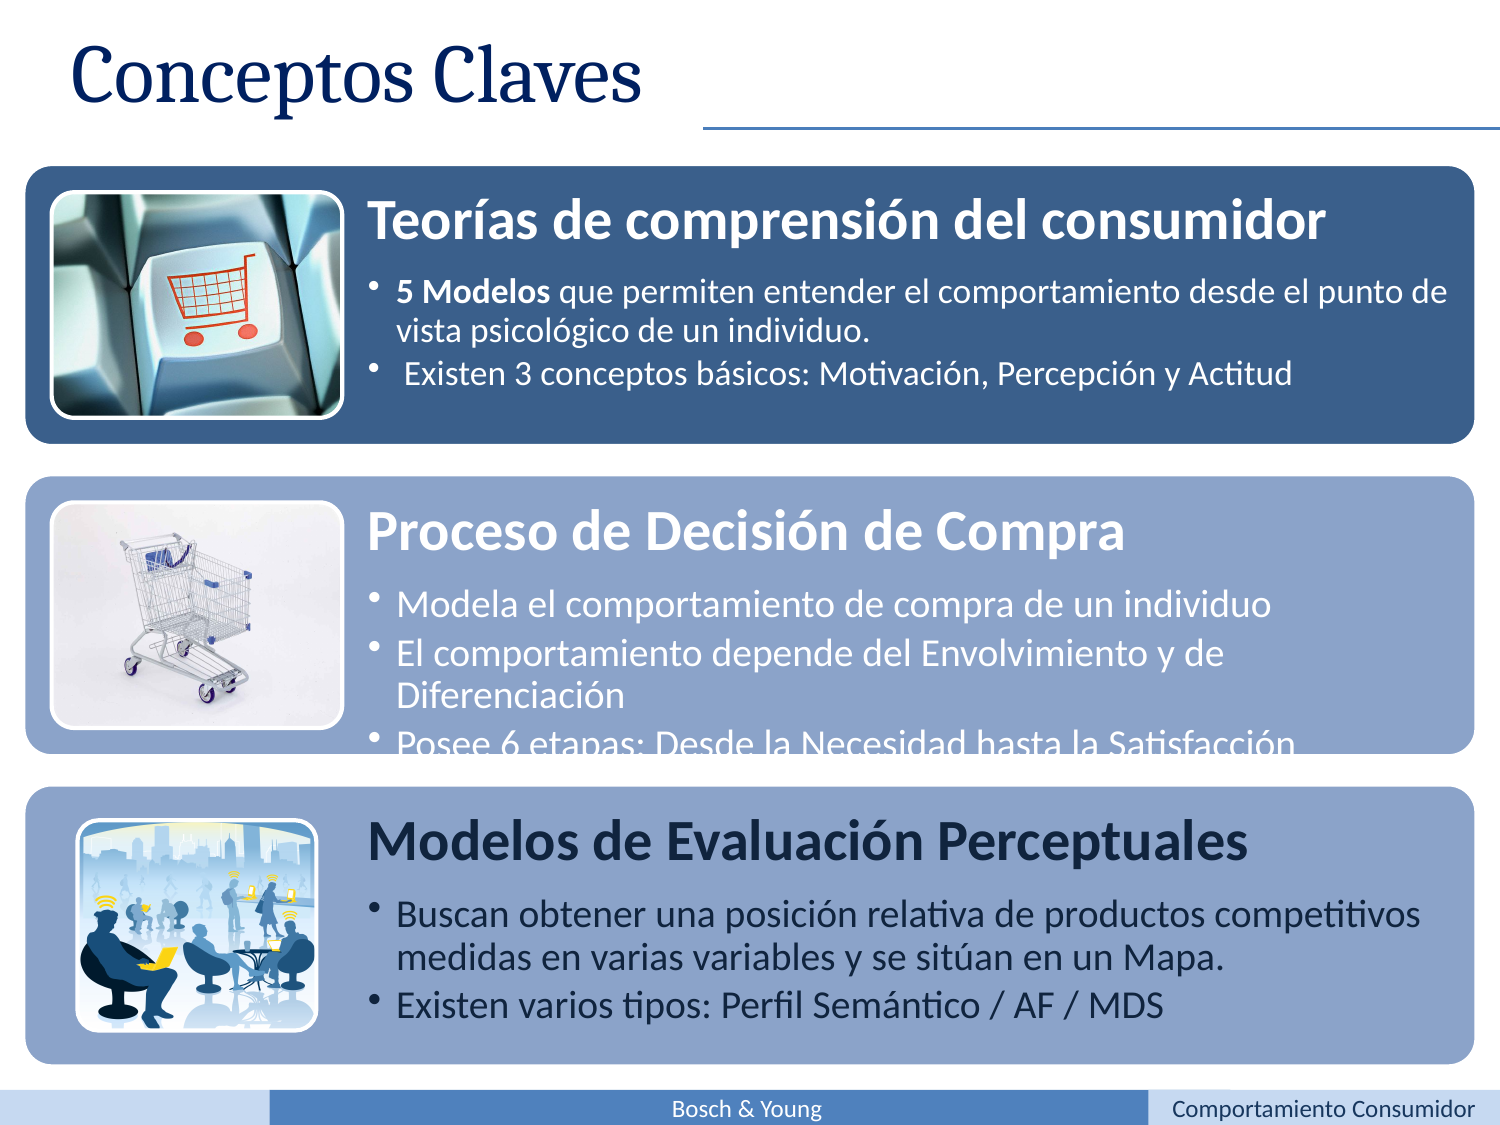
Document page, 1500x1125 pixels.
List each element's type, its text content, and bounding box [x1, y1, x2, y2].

text_box Conceptos Claves [0, 11, 832, 127]
text_box [0, 1088, 272, 1125]
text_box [23, 163, 1477, 1067]
text_box Bosch & Young [272, 1088, 1146, 1125]
text_box Comportamiento Consumidor [1146, 1088, 1500, 1125]
